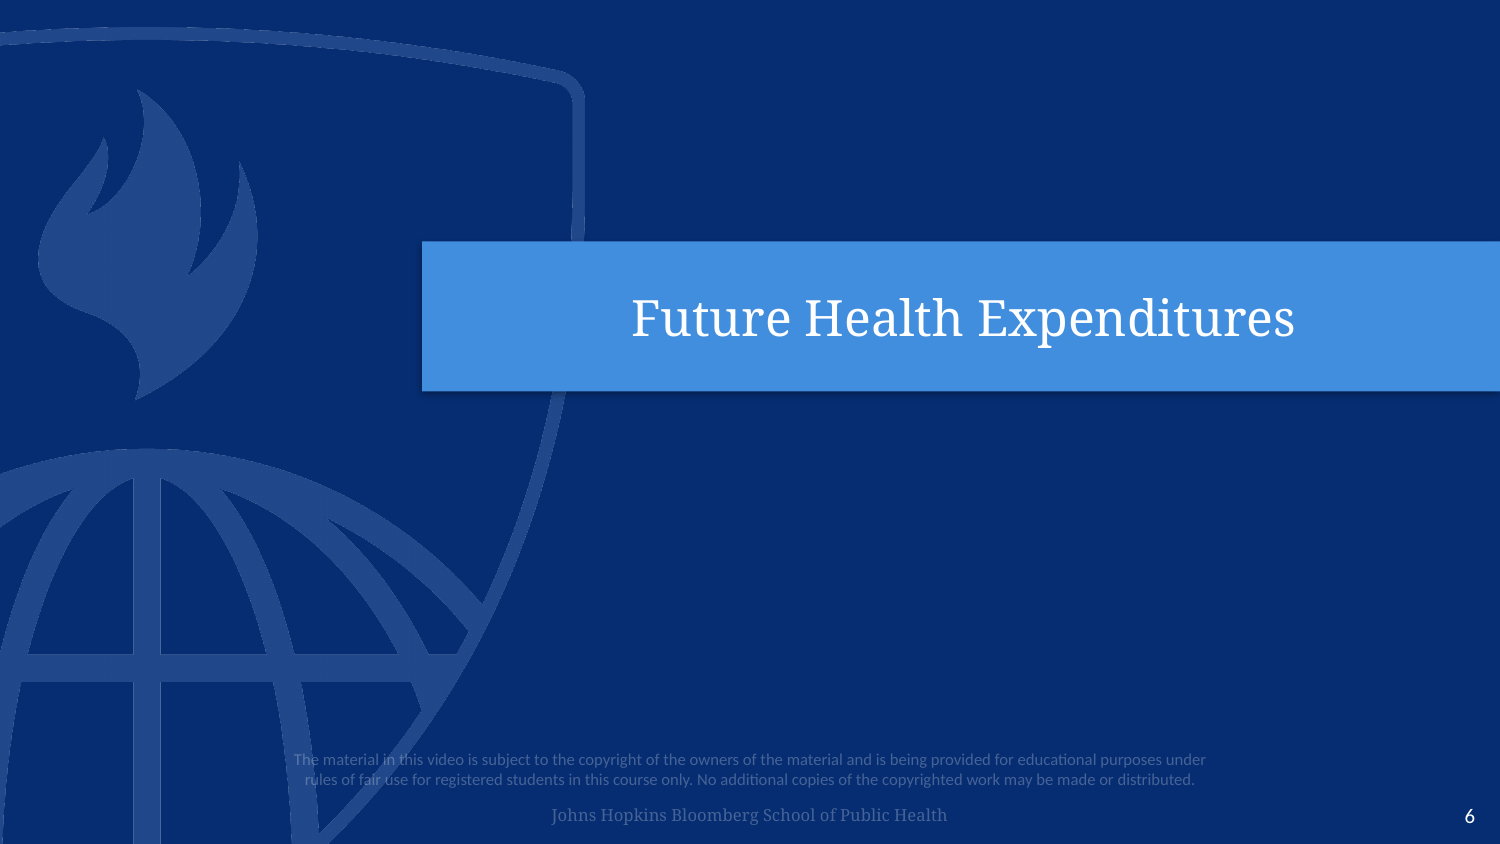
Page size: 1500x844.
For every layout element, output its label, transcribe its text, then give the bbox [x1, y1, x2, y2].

slide_number 6 [1368, 783, 1475, 829]
title Future Health Expenditures [426, 241, 1500, 392]
picture [0, 27, 585, 844]
